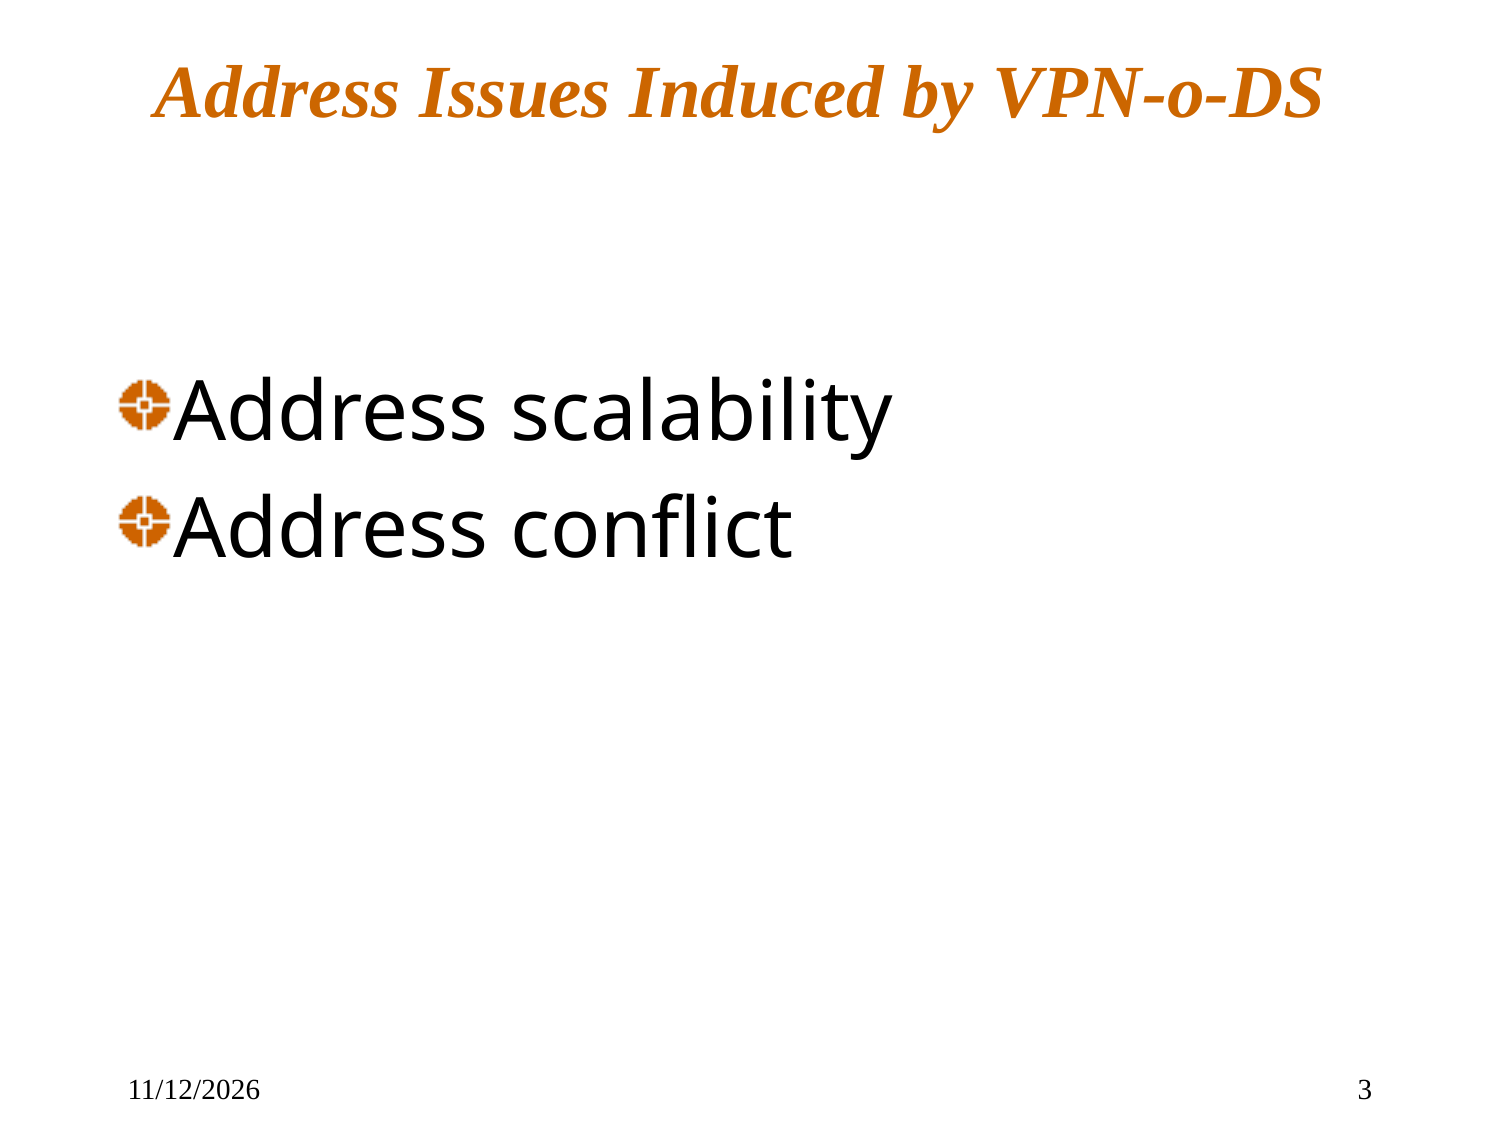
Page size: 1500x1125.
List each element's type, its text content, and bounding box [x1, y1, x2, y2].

slide_number 3 [1074, 1037, 1388, 1113]
picture [114, 494, 174, 554]
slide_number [112, 1037, 425, 1113]
picture [114, 378, 174, 437]
title Address Issues Induced by VPN-o-DS [0, 37, 1500, 138]
list Address scalability Address conflict [99, 349, 1388, 1001]
